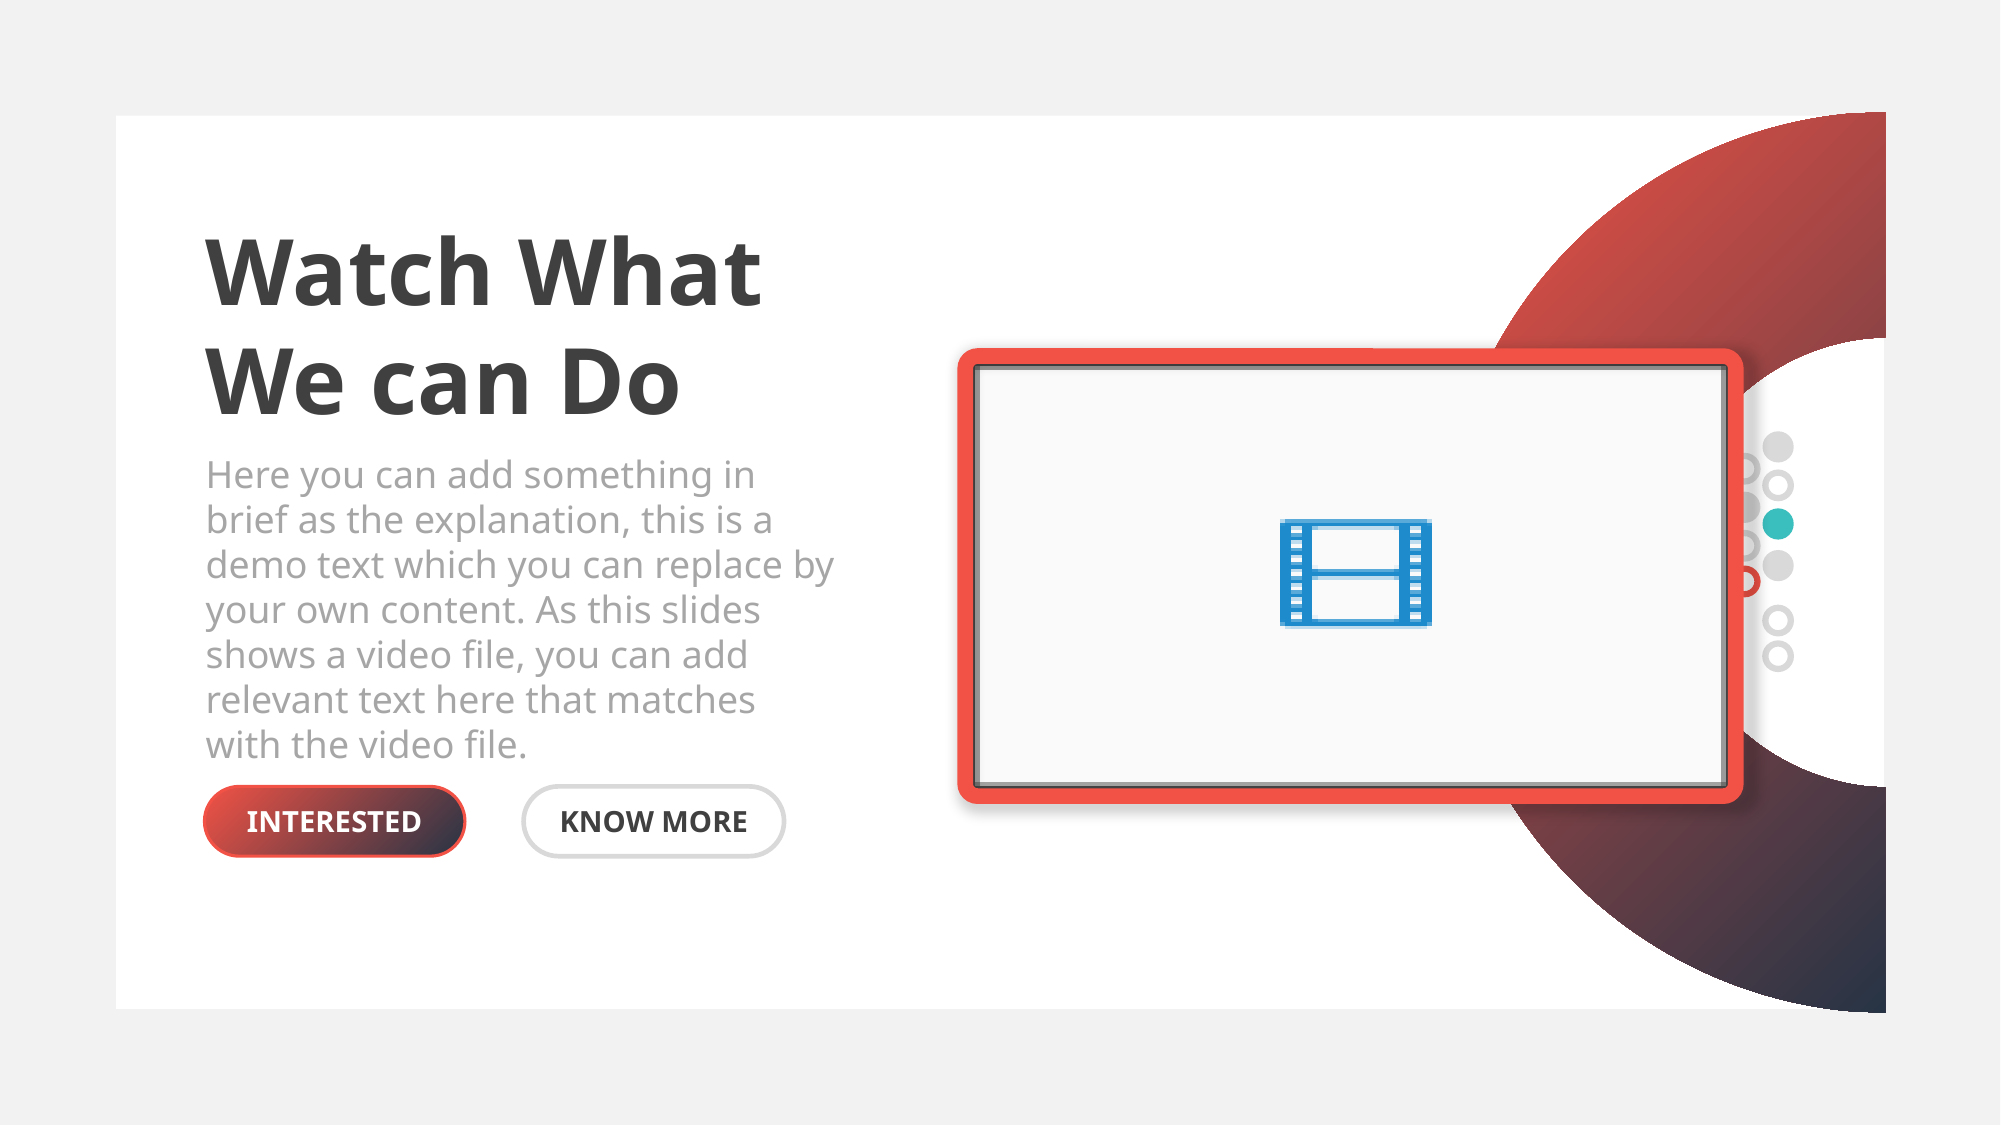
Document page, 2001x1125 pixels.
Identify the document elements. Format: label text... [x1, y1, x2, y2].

text_box KNOW MORE [532, 796, 775, 846]
text_box [522, 785, 786, 858]
text_box INTERESTED [213, 796, 456, 846]
text_box [203, 785, 466, 858]
text_box [964, 355, 1737, 798]
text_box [1693, 431, 1794, 669]
text_box Watch What We can Do [190, 205, 876, 441]
text_box Here you can add something in brief as the explanation, this is a demo text which you can replace by your own content. As this slides shows a video file, you can add relevant text here that matches with the video file. [190, 443, 857, 774]
text_box [1494, 110, 1887, 382]
text_box [1515, 743, 1887, 1014]
